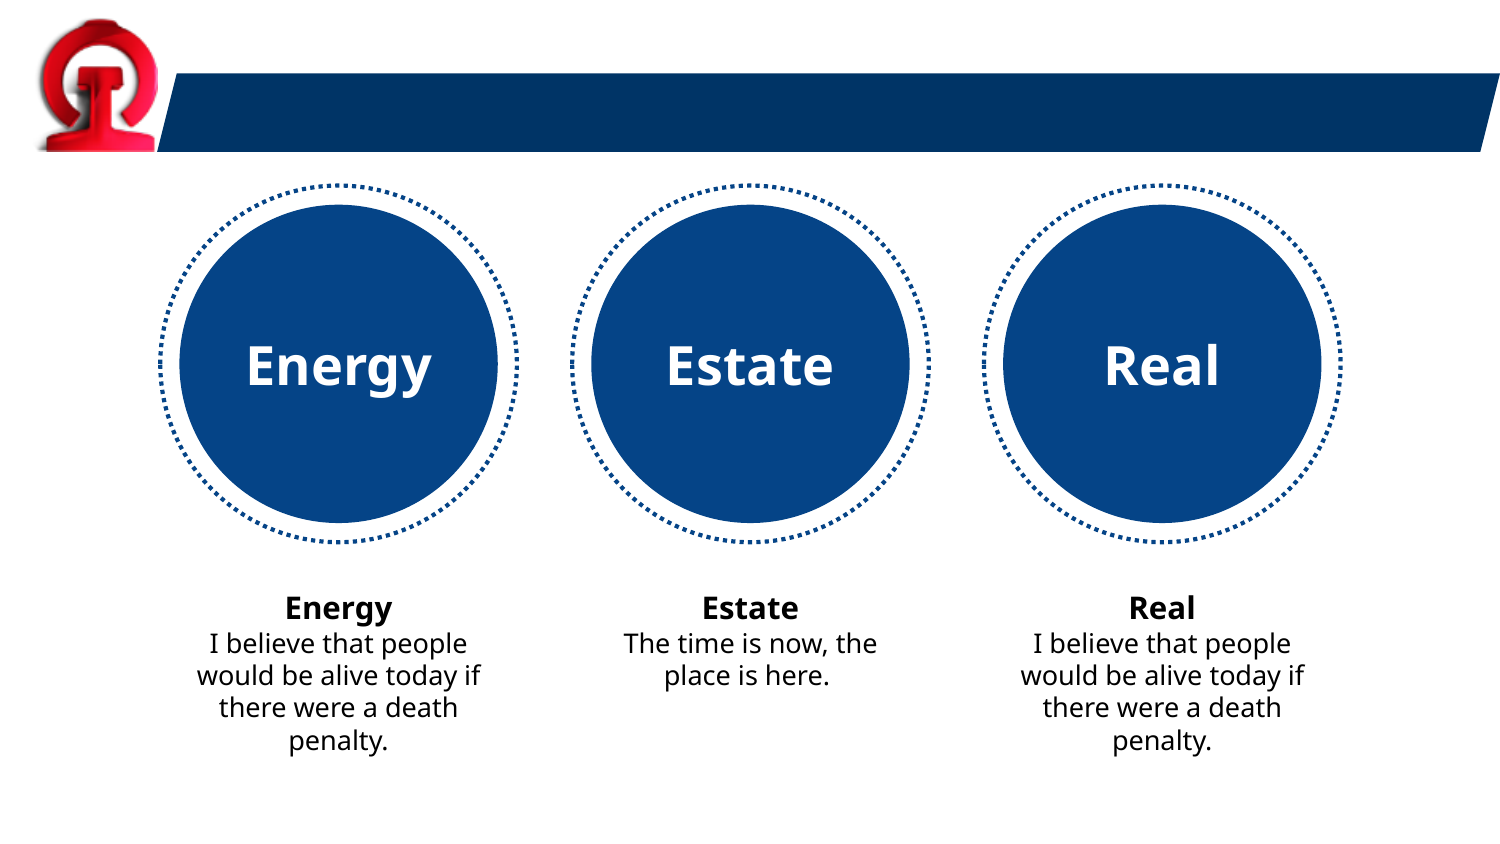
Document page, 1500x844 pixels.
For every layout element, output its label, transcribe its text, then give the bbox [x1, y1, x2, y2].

text_box [572, 185, 929, 543]
text_box Estate [611, 322, 890, 404]
text_box [112, 32, 739, 115]
text_box Real I believe that people would be alive today if there were a death penalty. [1002, 580, 1323, 765]
text_box [983, 185, 1341, 543]
picture [31, 16, 158, 152]
text_box Energy [199, 322, 478, 404]
text_box [160, 185, 517, 543]
text_box Real [1023, 322, 1301, 404]
text_box Estate The time is now, the place is here. [590, 580, 911, 765]
text_box Energy I believe that people would be alive today if there were a death penalty. [178, 580, 499, 765]
